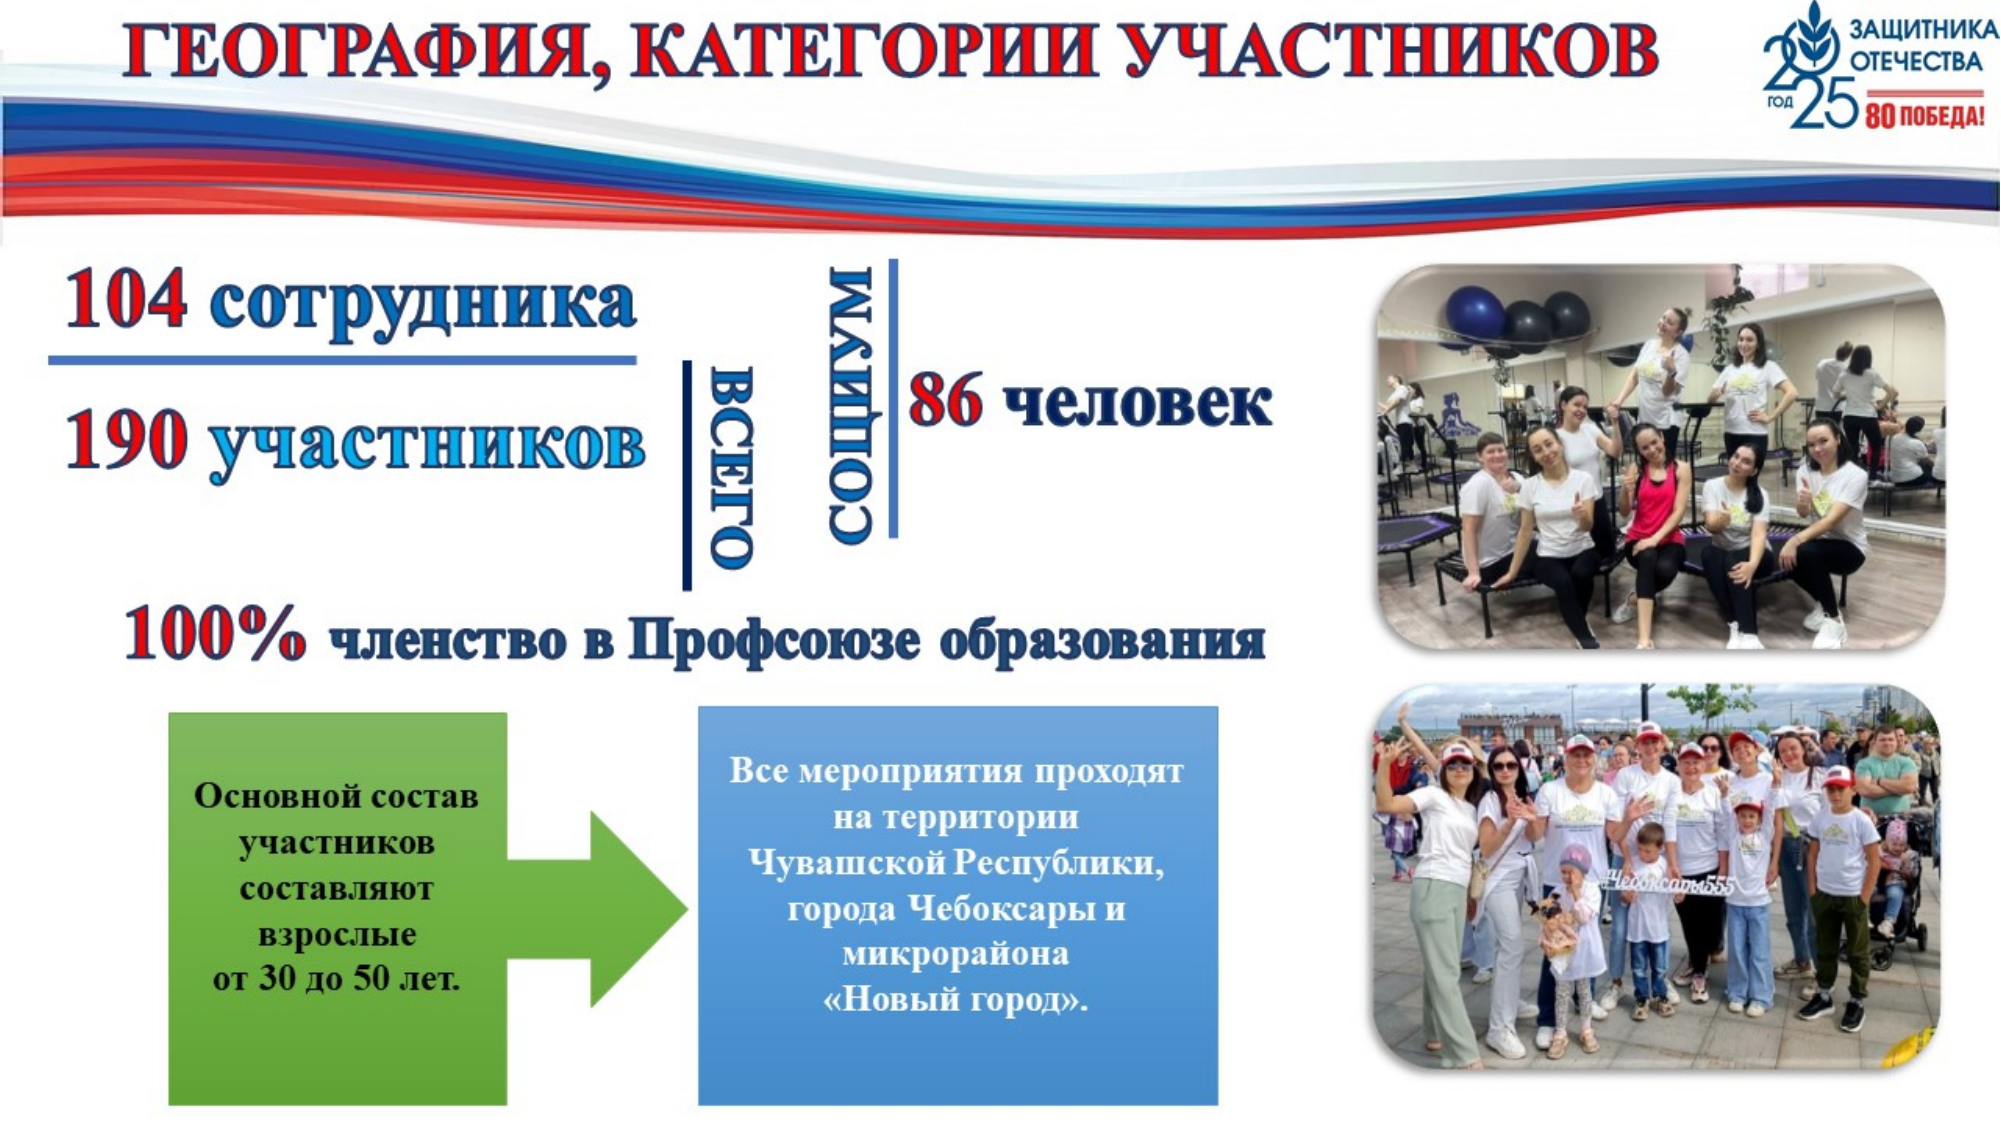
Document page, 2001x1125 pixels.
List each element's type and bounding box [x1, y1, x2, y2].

list [0, 0, 2000, 1125]
